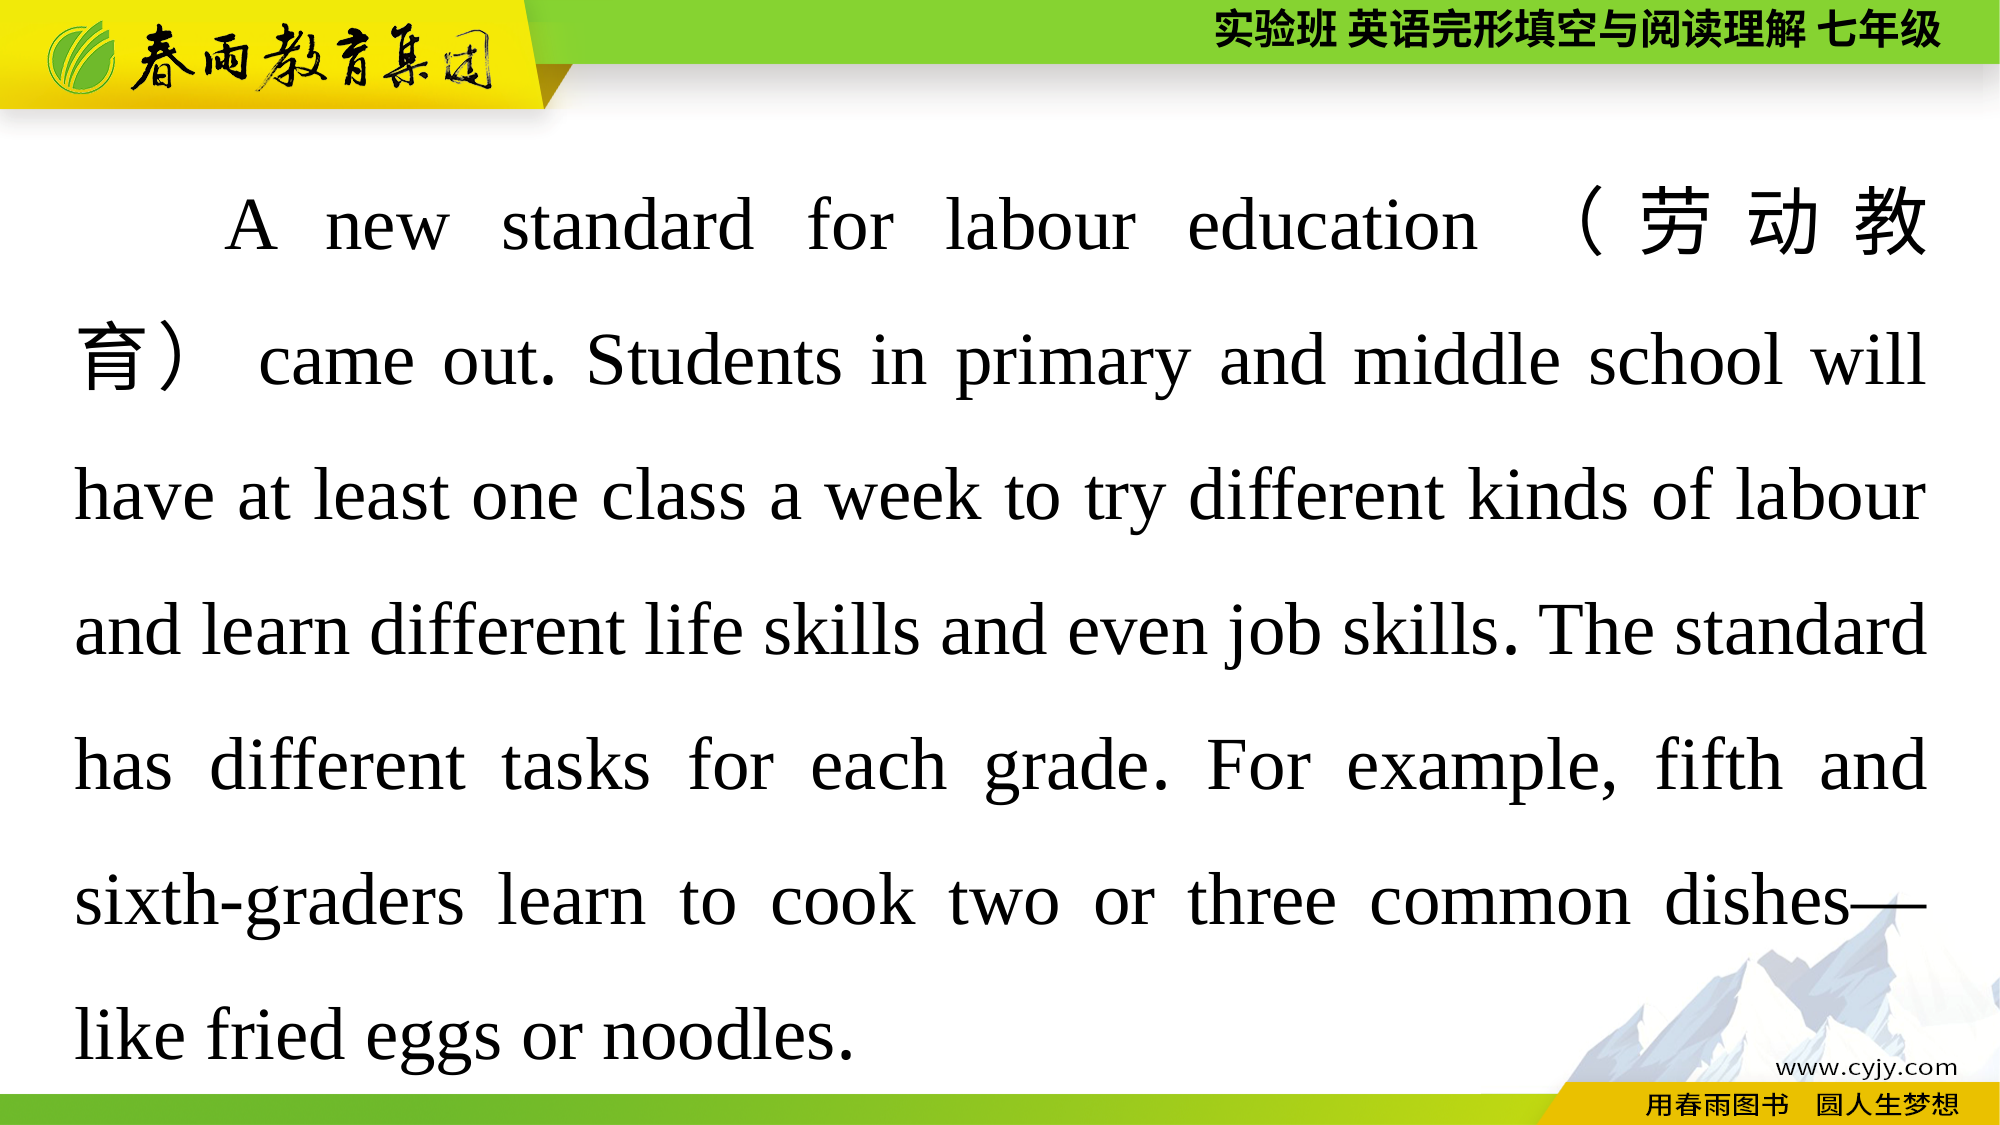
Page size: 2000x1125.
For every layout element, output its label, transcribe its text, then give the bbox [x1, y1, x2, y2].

list A new standard for labour education（劳动教育）came out. Students in primary and middle school will have at least one class a week to try different kinds of labour and learn different life skills and even job skills. The standard has different tasks for each grade. For example, fifth and sixth-graders learn to cook two or three common dishes—like fried eggs or noodles. [59, 122, 1944, 1075]
picture [0, 0, 2000, 1125]
